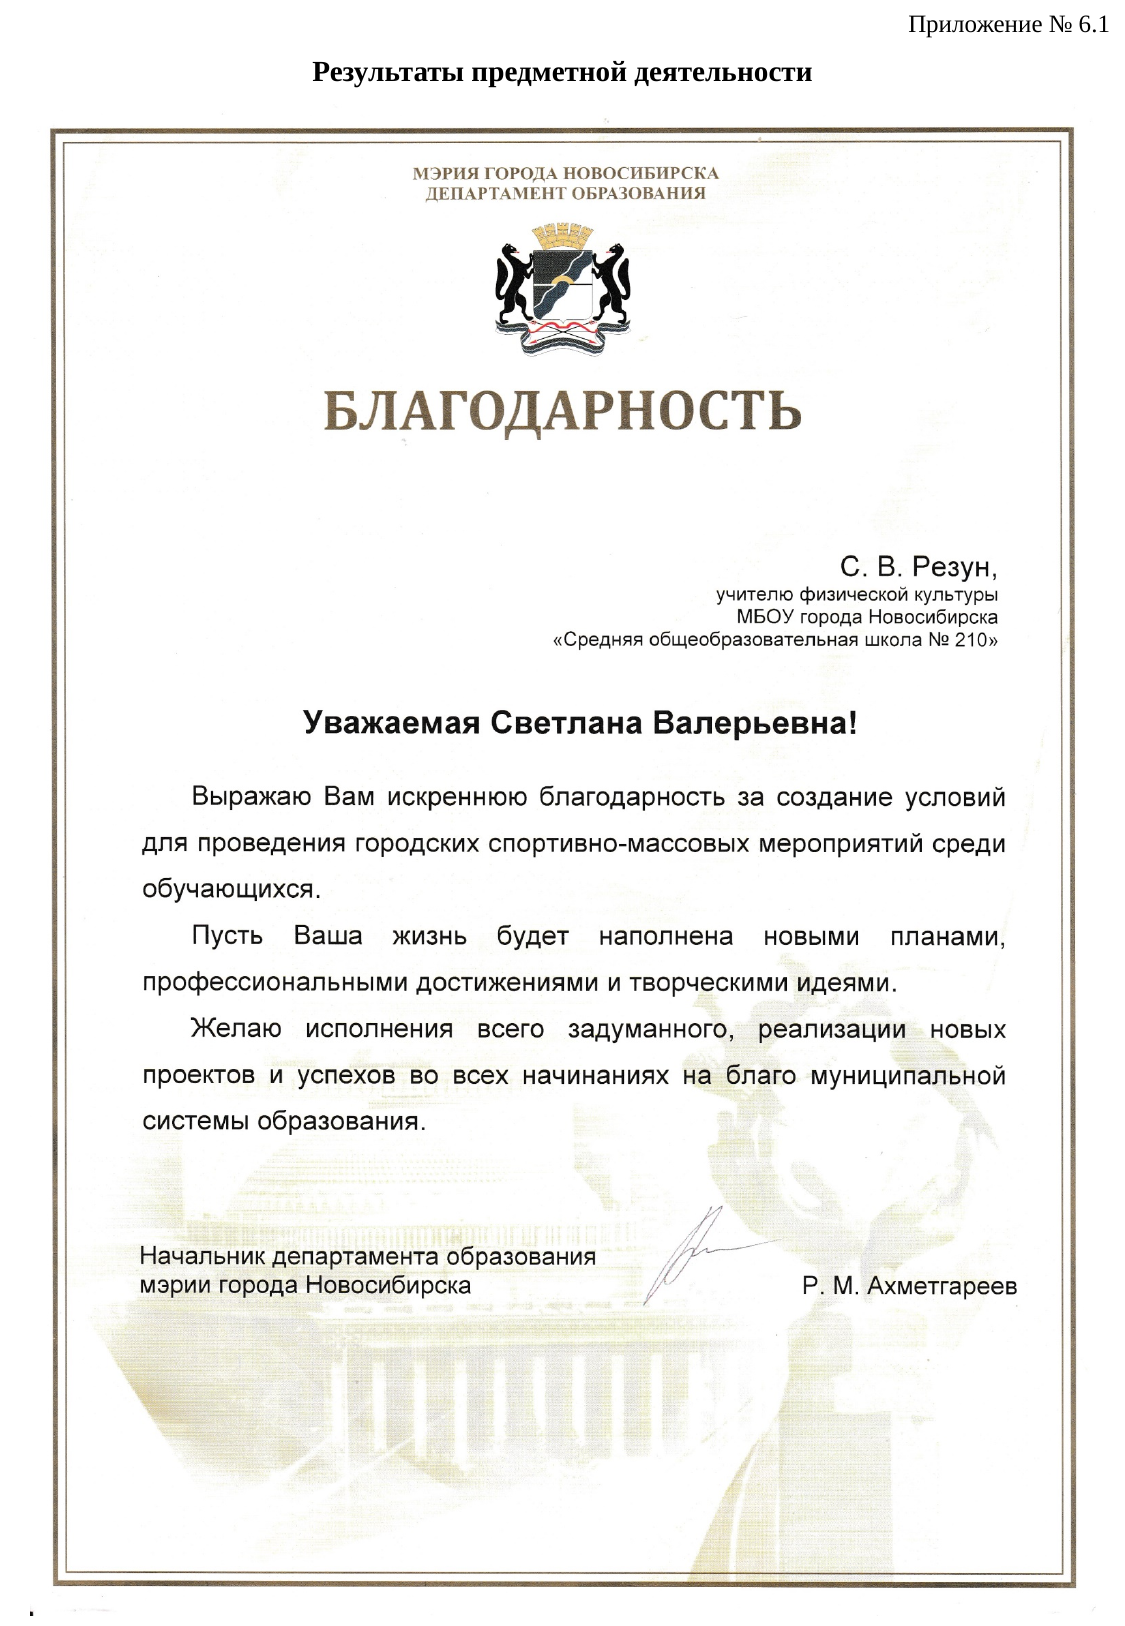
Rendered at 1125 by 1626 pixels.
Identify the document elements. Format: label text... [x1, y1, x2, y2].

picture [30, 104, 1097, 1616]
text_box Приложение № 6.1 [614, 0, 1125, 45]
text_box Результаты предметной деятельности [0, 45, 1125, 96]
